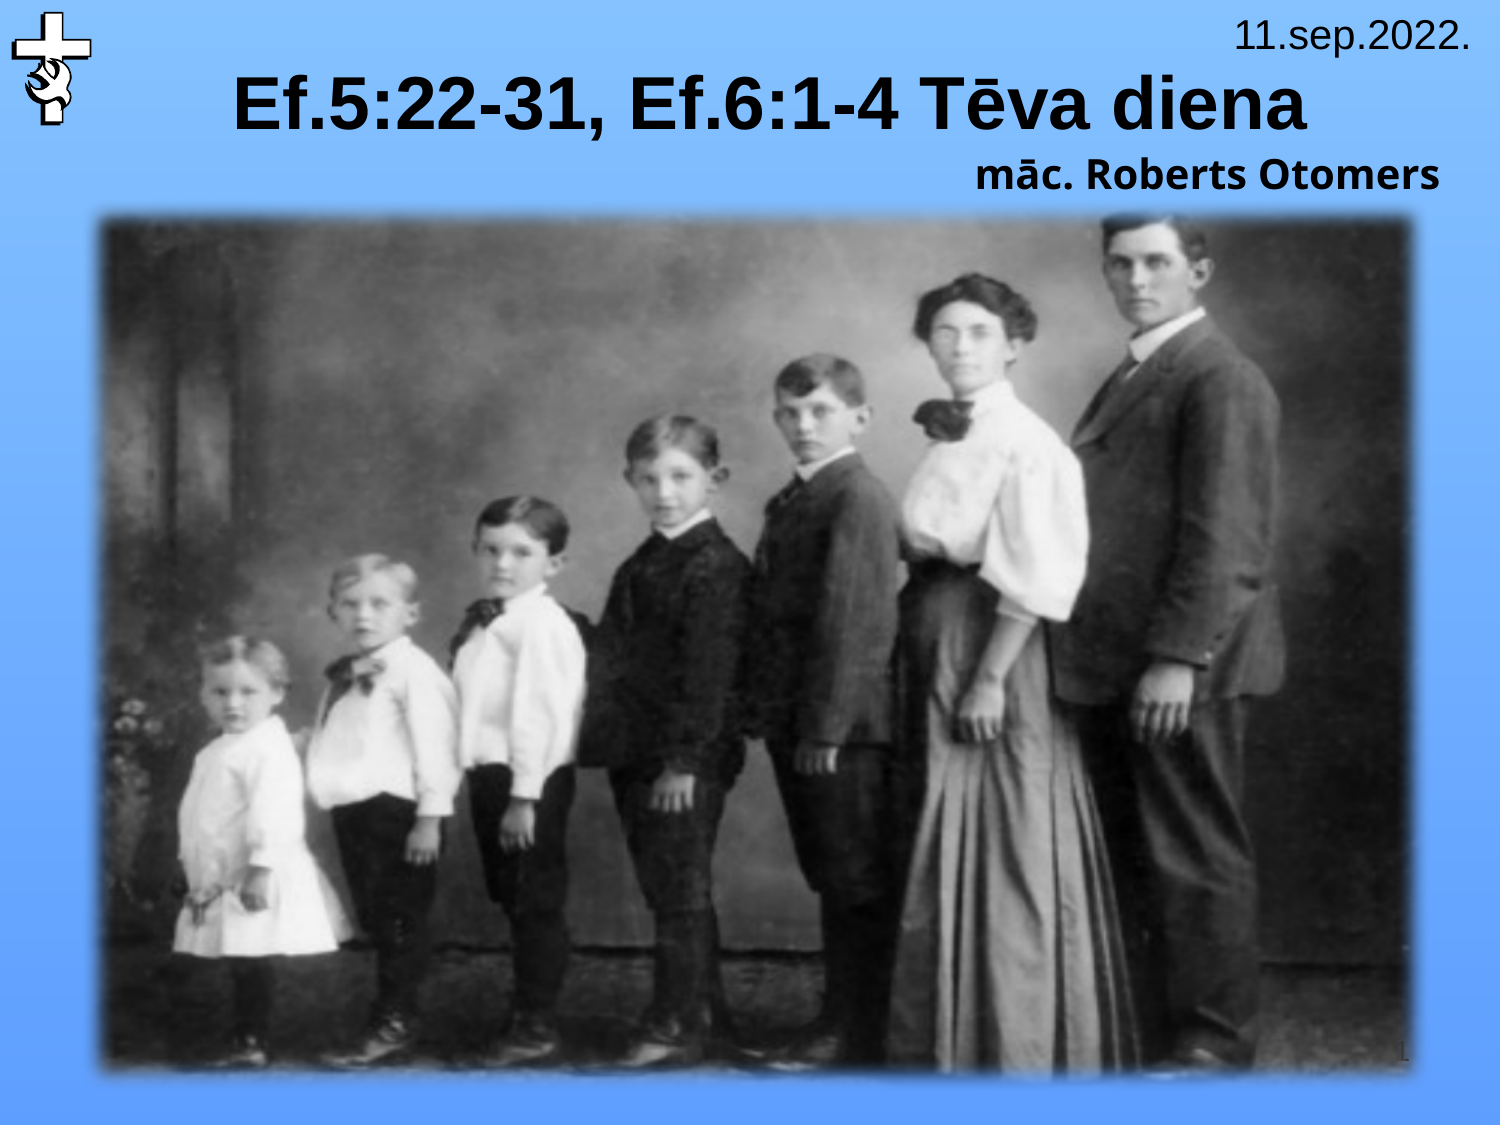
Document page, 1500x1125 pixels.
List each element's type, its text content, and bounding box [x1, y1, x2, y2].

text_box 11.sep.2022. [1218, 0, 1500, 65]
title Ef.5:22-31, Ef.6:1-4 Tēva diena [40, 11, 1500, 188]
text_box māc. Roberts Otomers [915, 140, 1500, 206]
picture [11, 11, 92, 126]
picture [81, 198, 1430, 1092]
